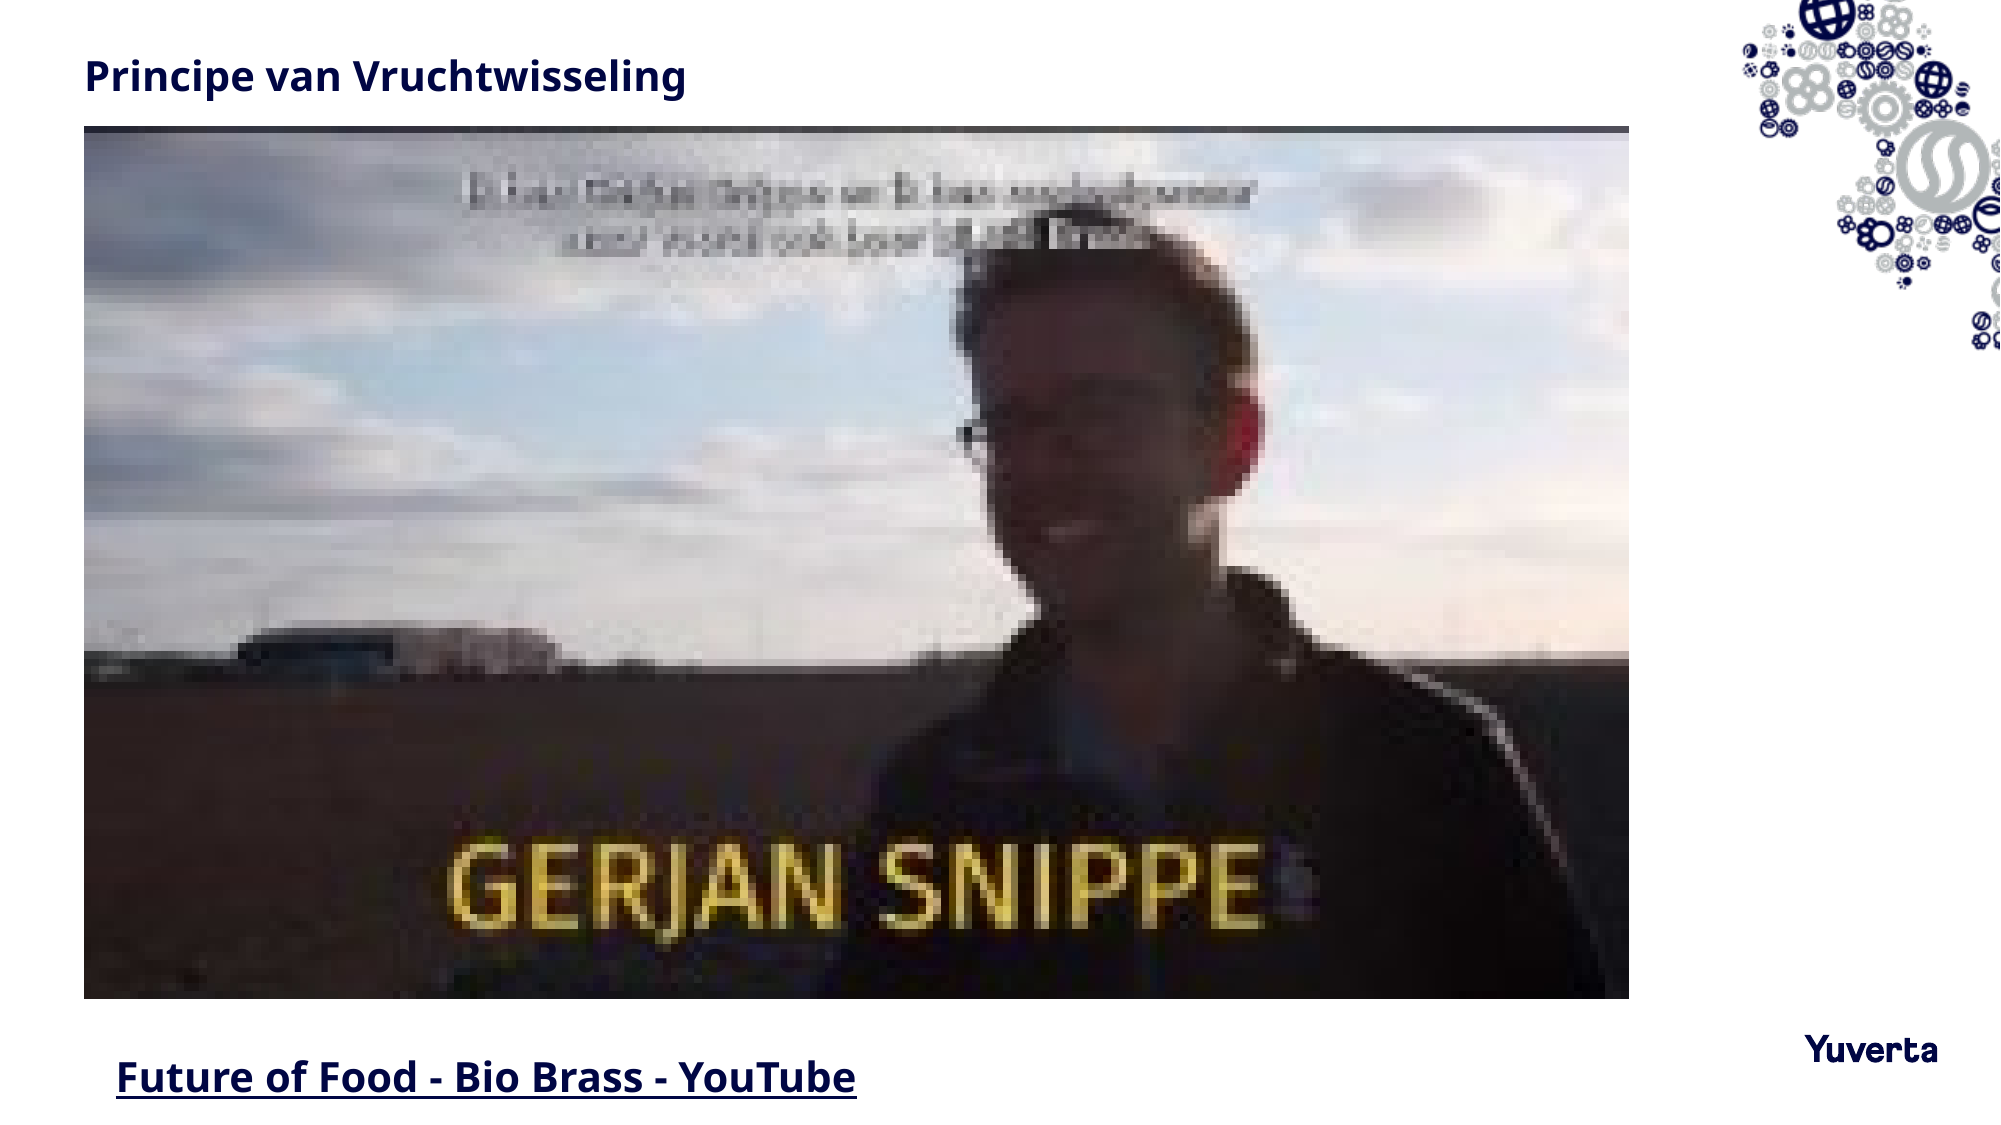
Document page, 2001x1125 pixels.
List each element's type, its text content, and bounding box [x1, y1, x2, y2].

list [84, 125, 1630, 1000]
title Future of Food - Bio Brass - YouTube [115, 1045, 1774, 1125]
text_box Principe van Vruchtwisseling [84, 49, 1743, 240]
picture [0, 0, 2000, 1125]
